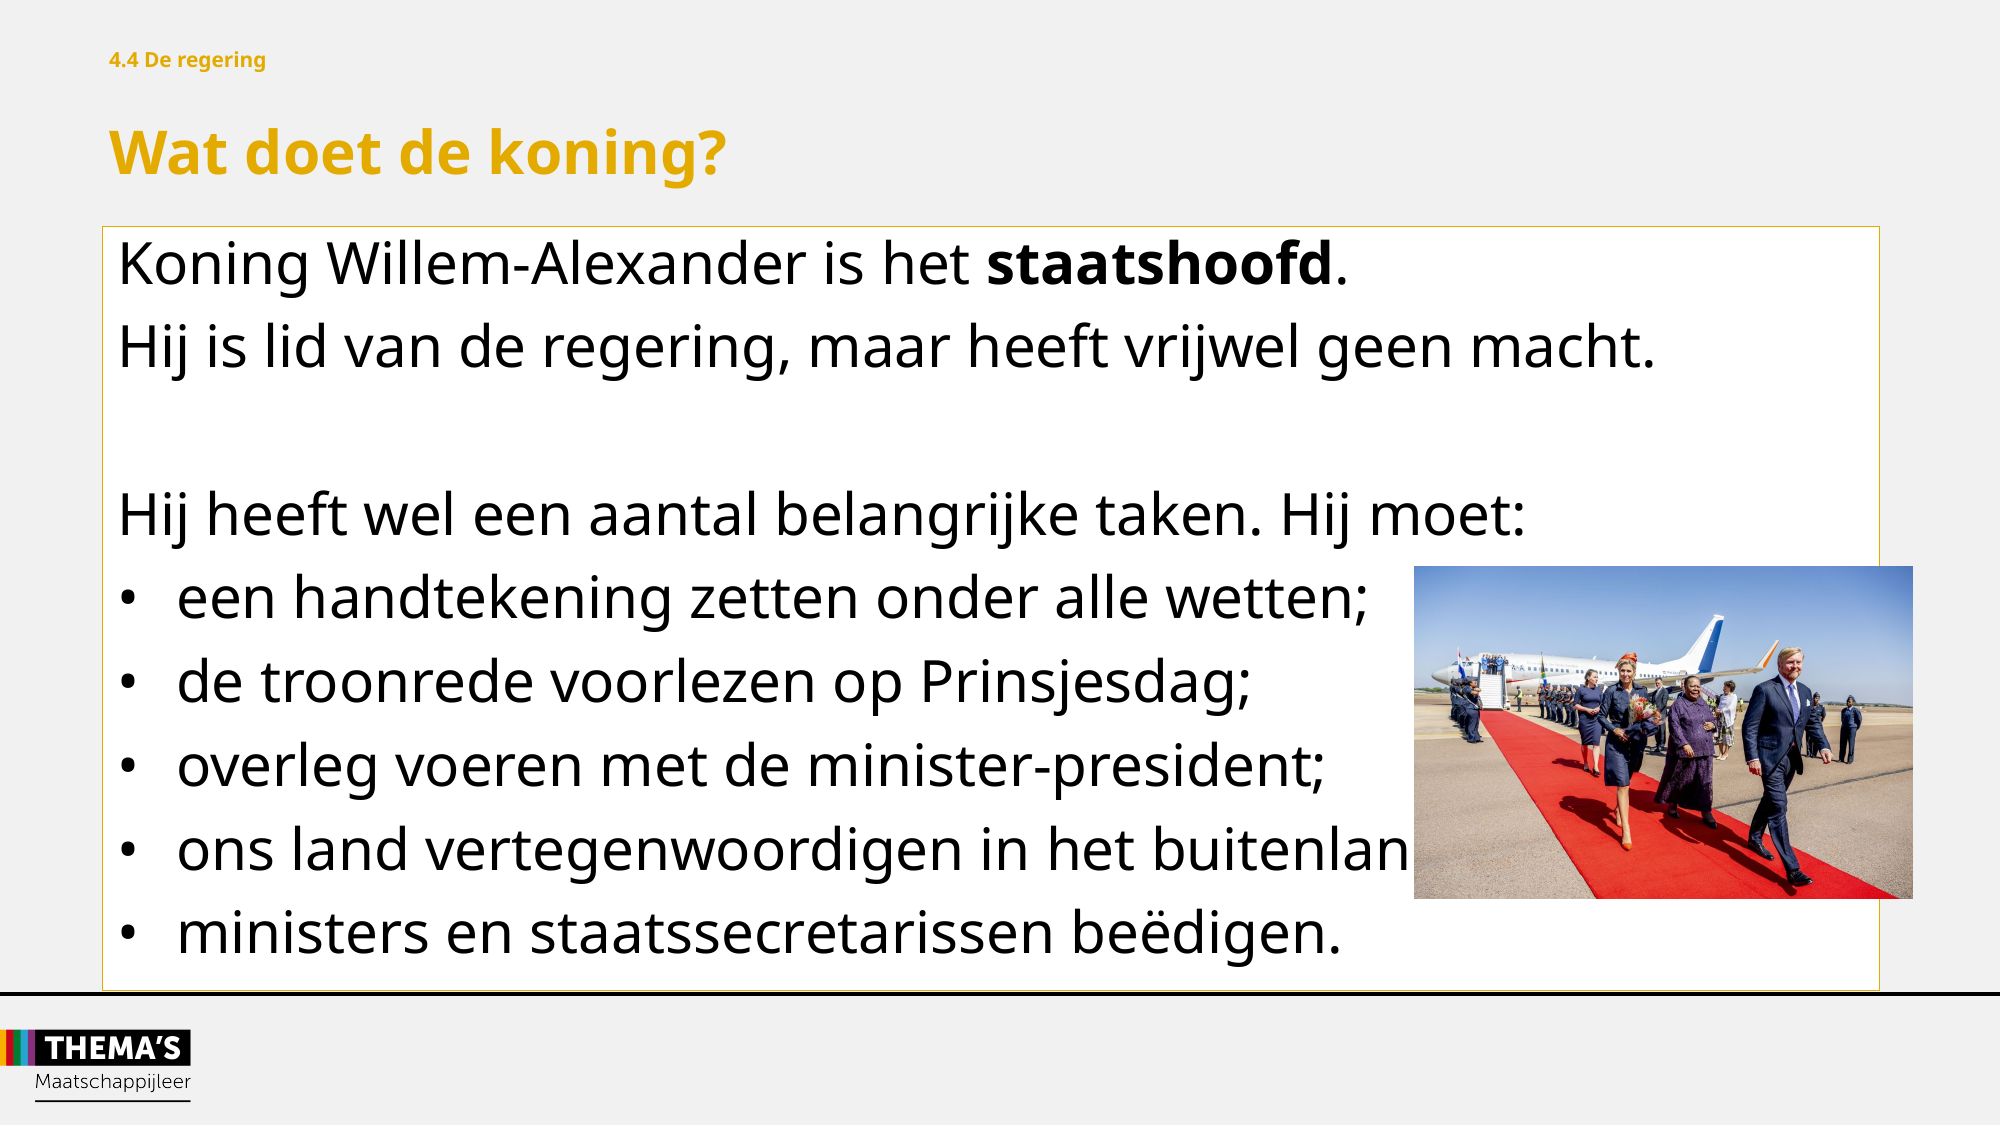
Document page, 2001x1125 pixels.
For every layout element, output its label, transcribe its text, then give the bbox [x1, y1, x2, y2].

picture [0, 993, 203, 1125]
picture [1414, 566, 1913, 899]
list Wat doet de koning? [94, 114, 1879, 205]
list 4.4 De regering [94, 33, 941, 88]
list Koning Willem-Alexander is het staatshoofd. Hij is lid van de regering, maar heeft vrijwel geen macht. Hij heeft wel een aantal belangrijke taken. Hij moet: • een handtekening zetten onder alle wetten; • de troonrede voorlezen op Prinsjesdag; • overleg voeren met de minister-president; • ons land vertegenwoordigen in het buitenland; • ministers en staatssecretarissen beëdigen. [102, 226, 1880, 991]
